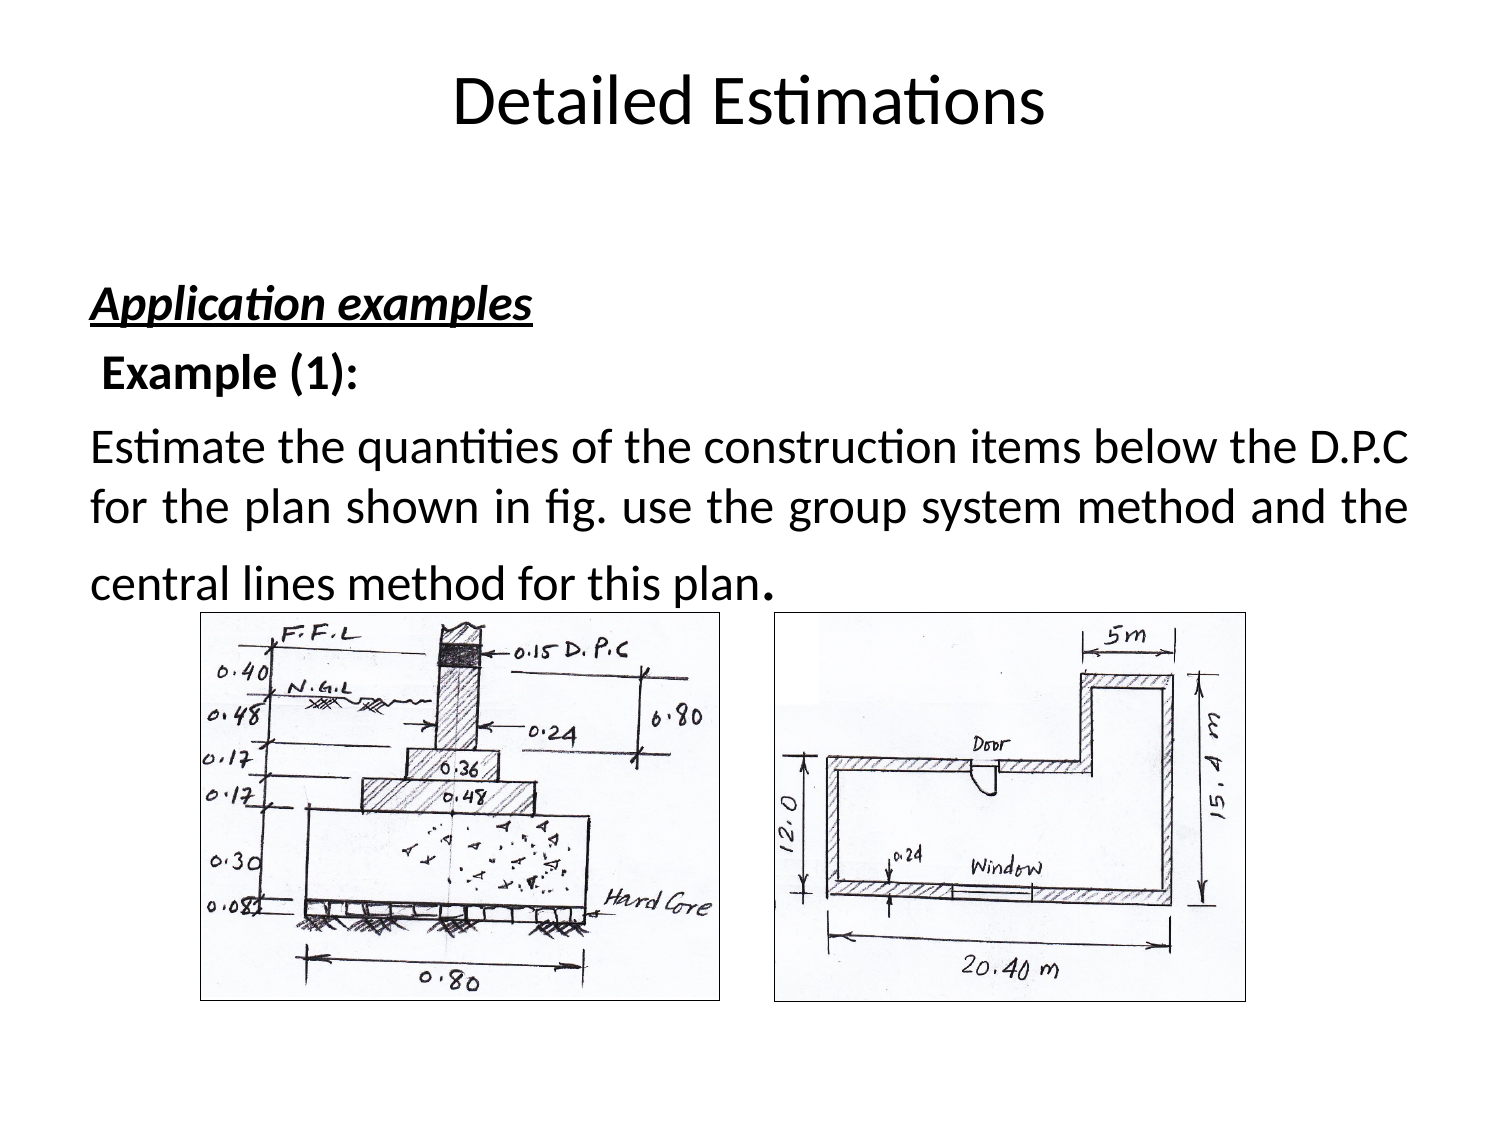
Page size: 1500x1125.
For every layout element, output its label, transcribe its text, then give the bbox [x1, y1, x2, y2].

list Application examples Example (1): Estimate the quantities of the construction items below the D.P.C for the plan shown in fig. use the group system method and the central lines method for this plan. [75, 262, 1425, 1005]
picture [199, 612, 721, 1001]
title Detailed Estimations [75, 45, 1425, 233]
picture [774, 612, 1247, 1002]
